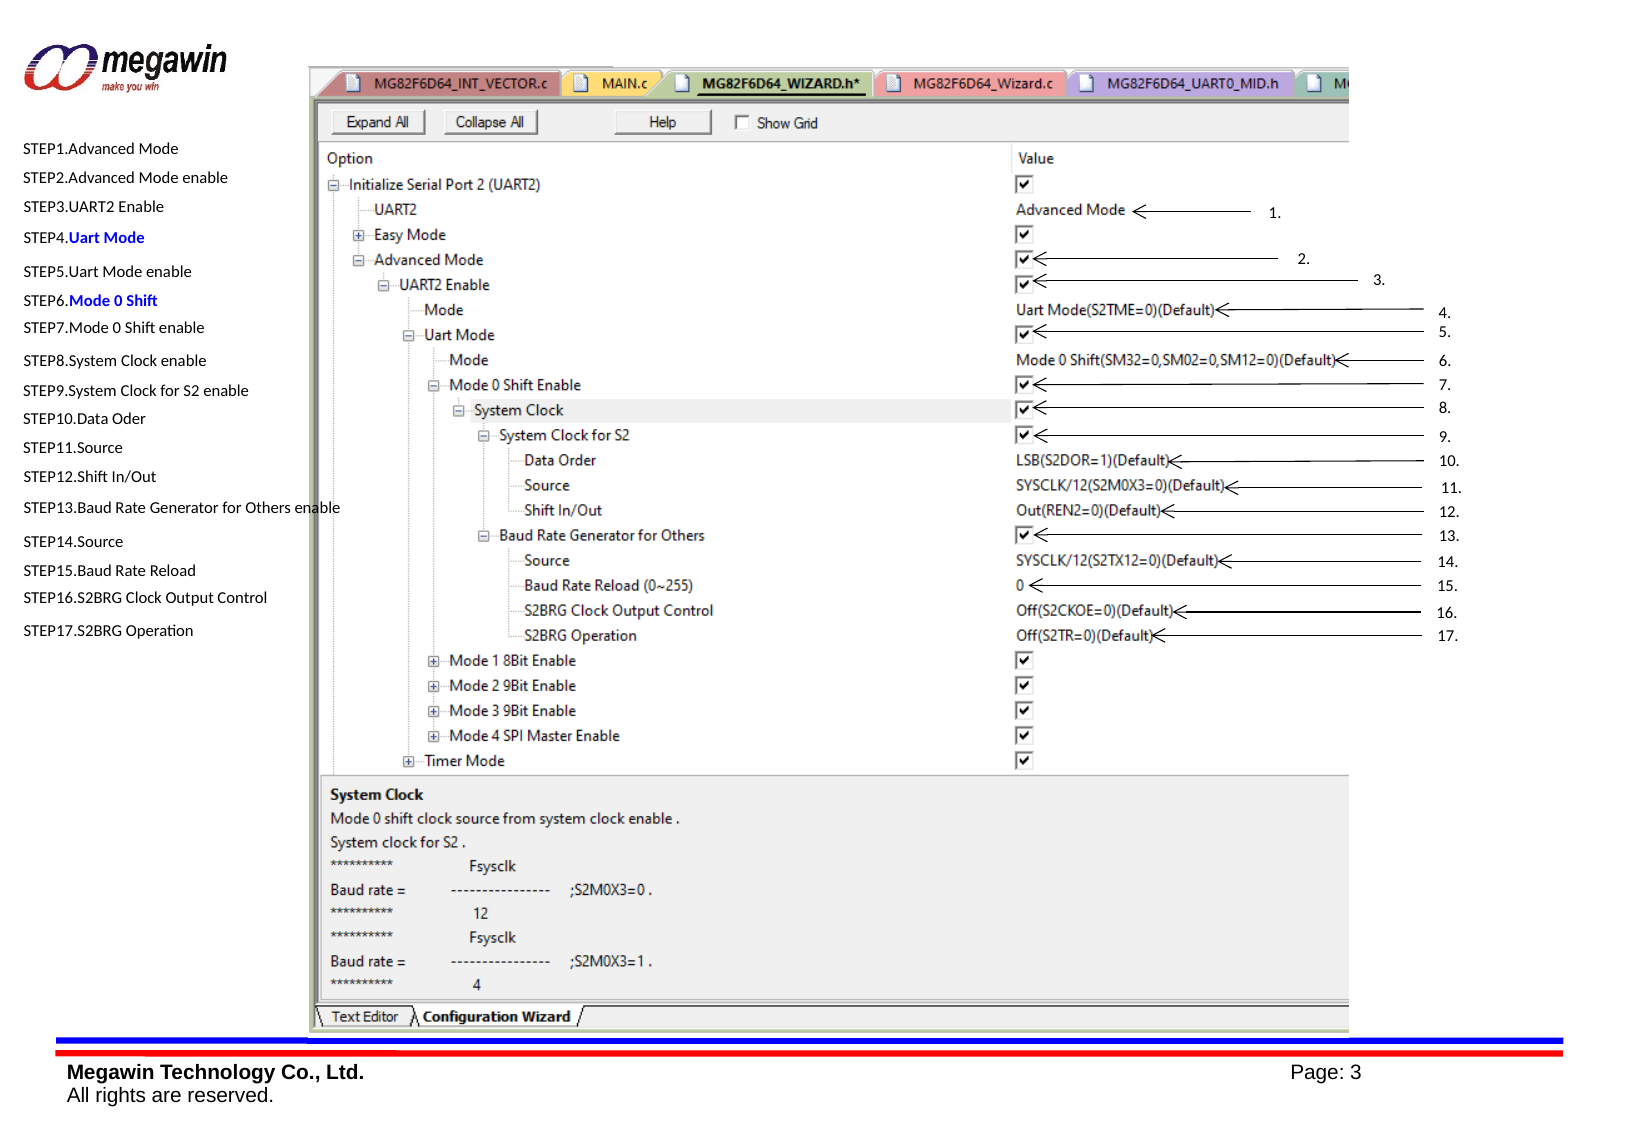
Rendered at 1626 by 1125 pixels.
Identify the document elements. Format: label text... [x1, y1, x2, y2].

text_box 4. [1423, 294, 1489, 330]
text_box STEP15.Baud Rate Reload [8, 552, 235, 579]
text_box 10. [1423, 442, 1490, 478]
text_box 12. [1423, 493, 1490, 517]
text_box STEP16.S2BRG Clock Output Control [8, 579, 307, 615]
text_box 17. [1422, 617, 1488, 653]
text_box 13. [1423, 517, 1490, 552]
text_box STEP3.UART2 Enable [8, 188, 194, 223]
picture [19, 37, 231, 97]
text_box 15. [1422, 567, 1478, 594]
text_box 6. [1424, 342, 1490, 366]
text_box STEP11.Source [8, 429, 307, 465]
text_box 11. [1426, 470, 1492, 505]
text_box STEP17.S2BRG Operation [8, 612, 261, 648]
text_box 7. [1423, 366, 1490, 389]
text_box STEP7.Mode 0 Shift enable [8, 309, 307, 345]
text_box 9. [1423, 425, 1490, 442]
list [307, 66, 1349, 1038]
text_box STEP2.Advanced Mode enable [8, 159, 307, 195]
text_box 8. [1423, 389, 1490, 425]
text_box STEP5.Uart Mode enable [8, 253, 222, 289]
text_box 14. [1422, 543, 1488, 579]
text_box 3. [1358, 261, 1424, 297]
text_box 5. [1423, 330, 1489, 348]
text_box STEP8.System Clock enable [8, 342, 261, 372]
text_box STEP14.Source [8, 525, 222, 552]
text_box STEP1.Advanced Mode [8, 130, 296, 159]
text_box 16. [1421, 594, 1487, 629]
text_box STEP4.Uart Mode [8, 219, 172, 255]
text_box STEP13.Baud Rate Generator for Others enable [8, 489, 307, 525]
text_box STEP10.Data Oder [8, 400, 296, 429]
text_box STEP6.Mode 0 Shift [8, 282, 194, 309]
text_box STEP9.System Clock for S2 enable [8, 372, 289, 400]
text_box STEP12.Shift In/Out [8, 458, 194, 489]
